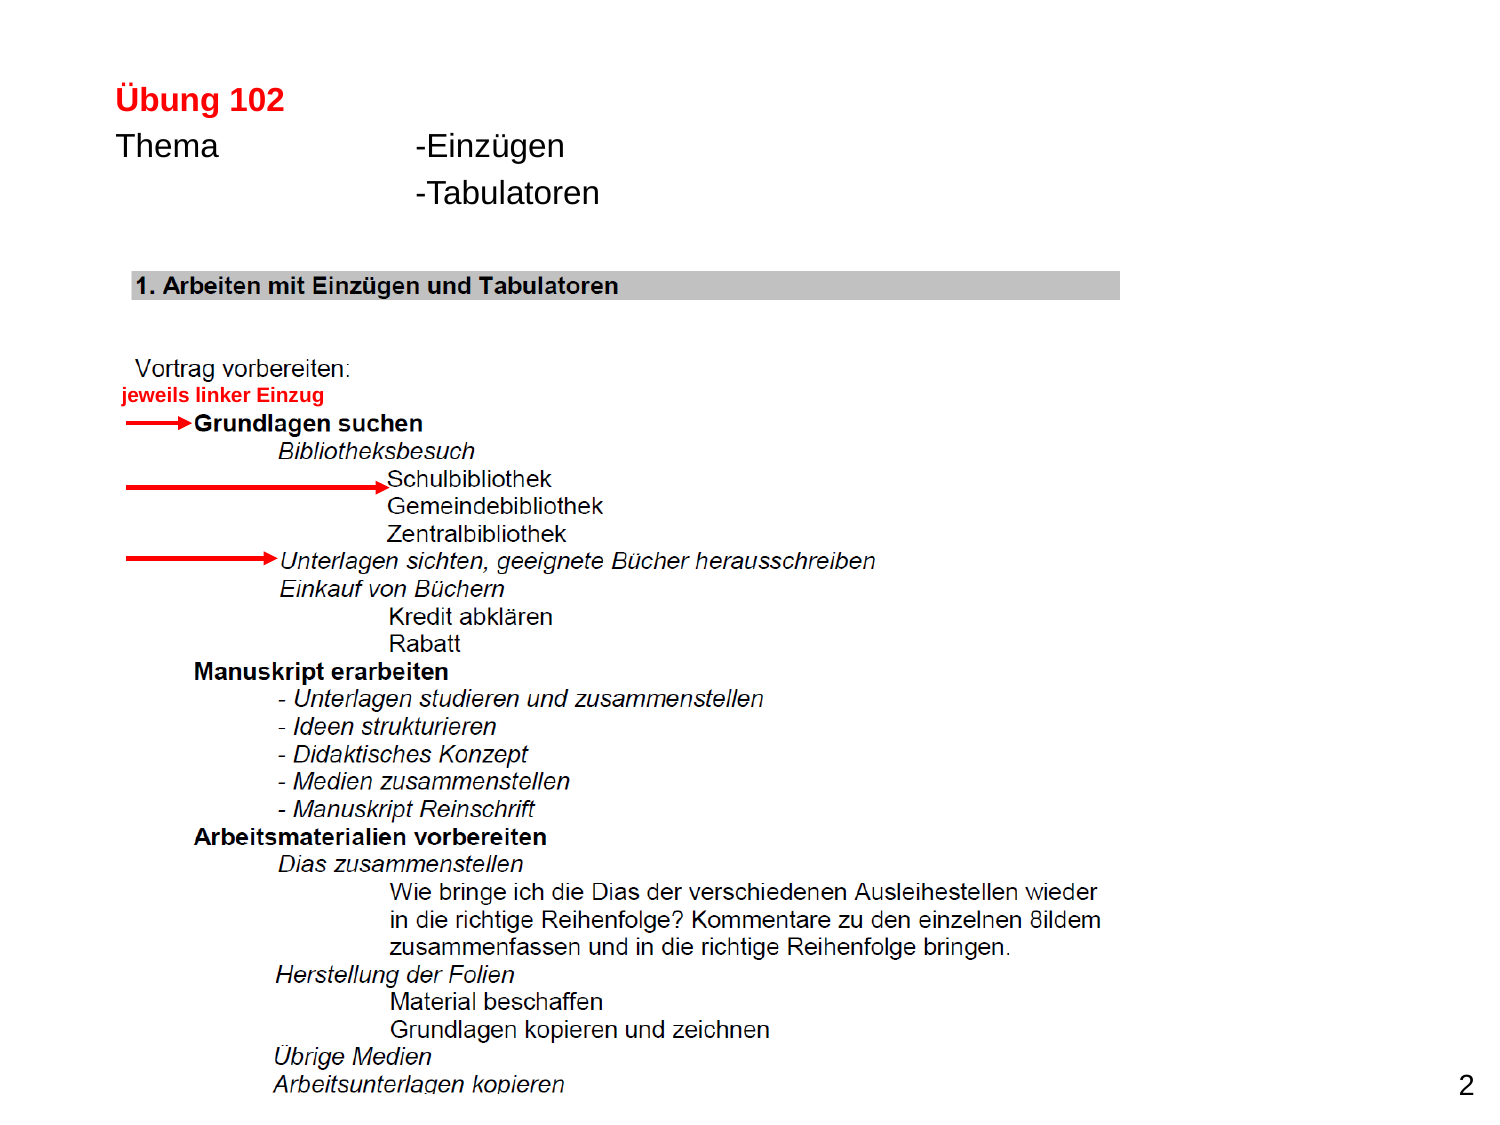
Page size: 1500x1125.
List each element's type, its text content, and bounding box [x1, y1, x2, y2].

slide_number 2 [1139, 1058, 1490, 1125]
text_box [100, 267, 1152, 1094]
list Übung 102 Thema -Einzügen -Tabulatoren [100, 70, 1378, 224]
